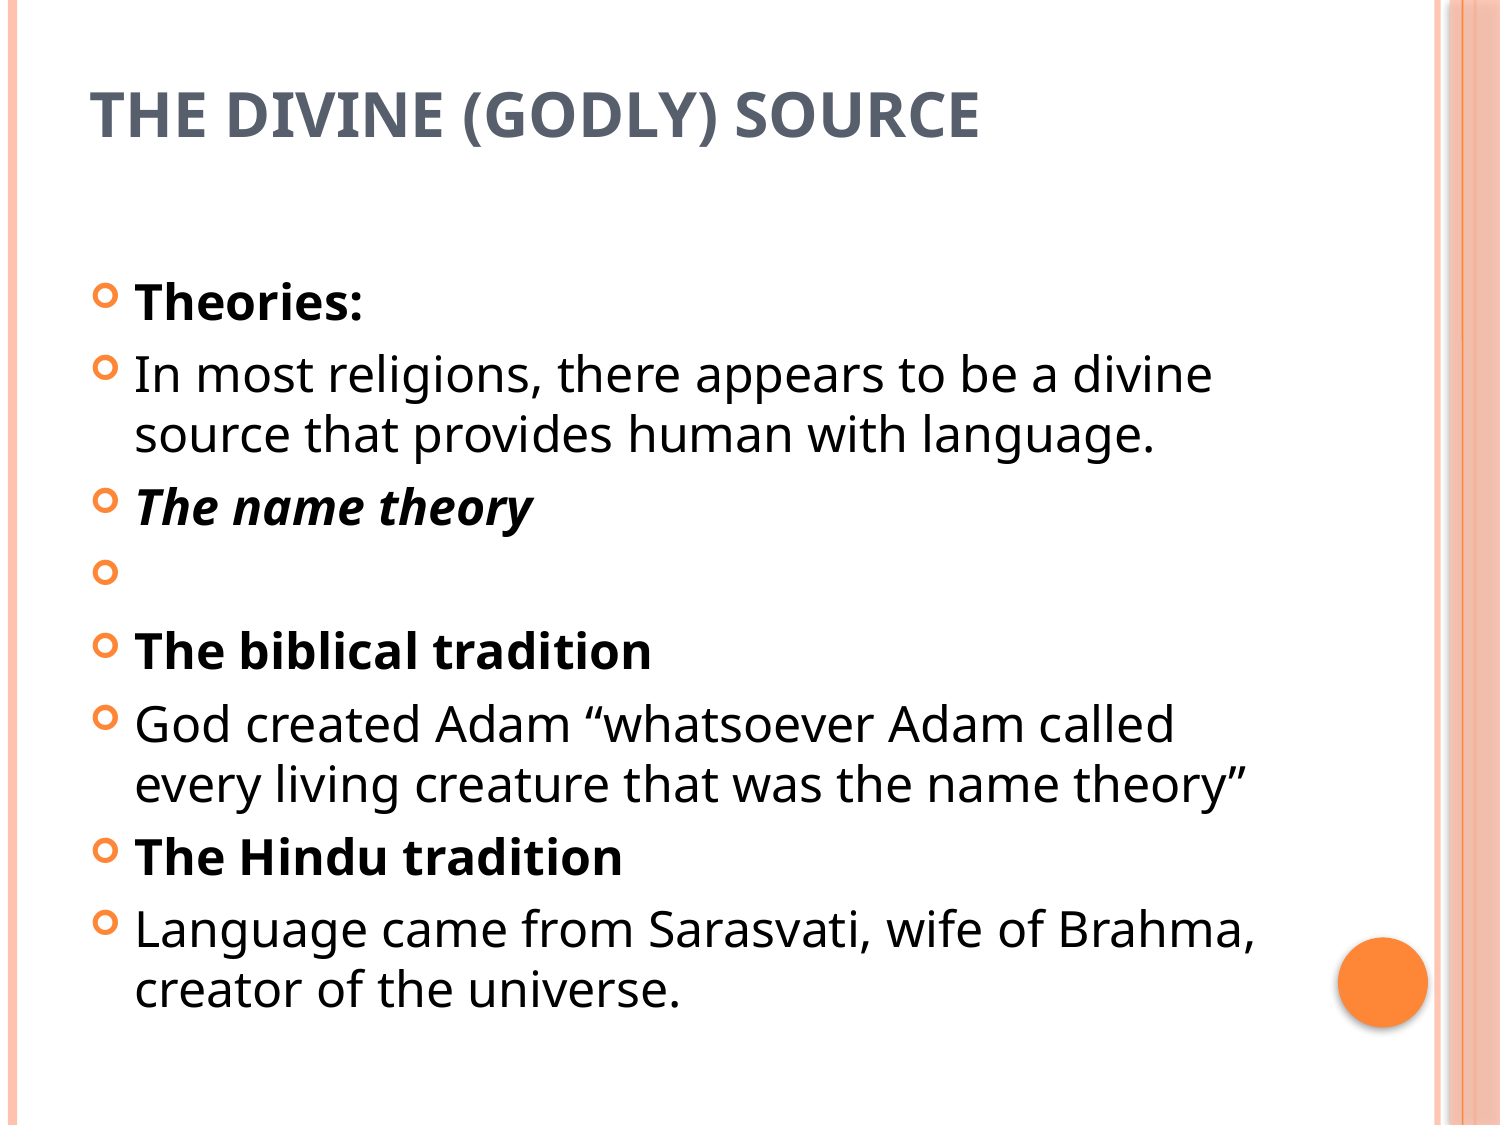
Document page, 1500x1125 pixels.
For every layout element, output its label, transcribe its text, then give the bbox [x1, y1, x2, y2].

list Theories: In most religions, there appears to be a divine source that provides human with language. The name theory The biblical tradition God created Adam “whatsoever Adam called every living creature that was the name theory” The Hindu tradition Language came from Sarasvati, wife of Brahma, creator of the universe. [75, 262, 1300, 1062]
title The divine (godly) source [75, 45, 1300, 233]
